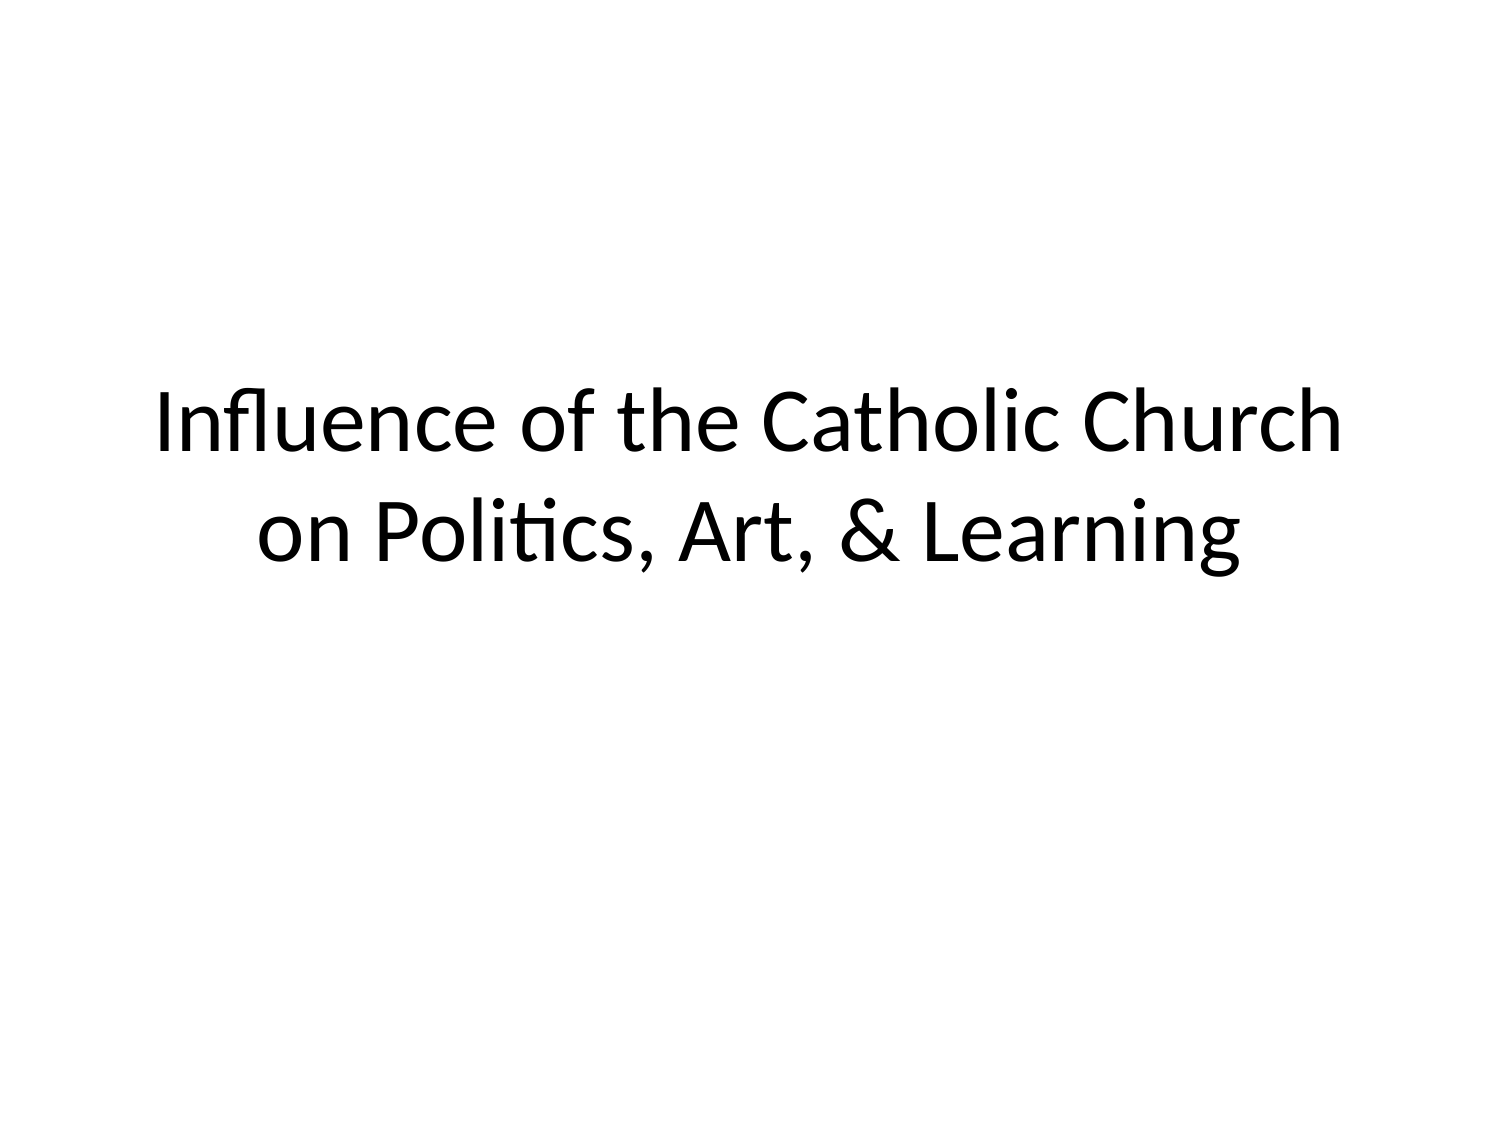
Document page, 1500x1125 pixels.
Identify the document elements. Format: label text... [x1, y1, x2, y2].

title Influence of the Catholic Church on Politics, Art, & Learning [112, 349, 1388, 591]
